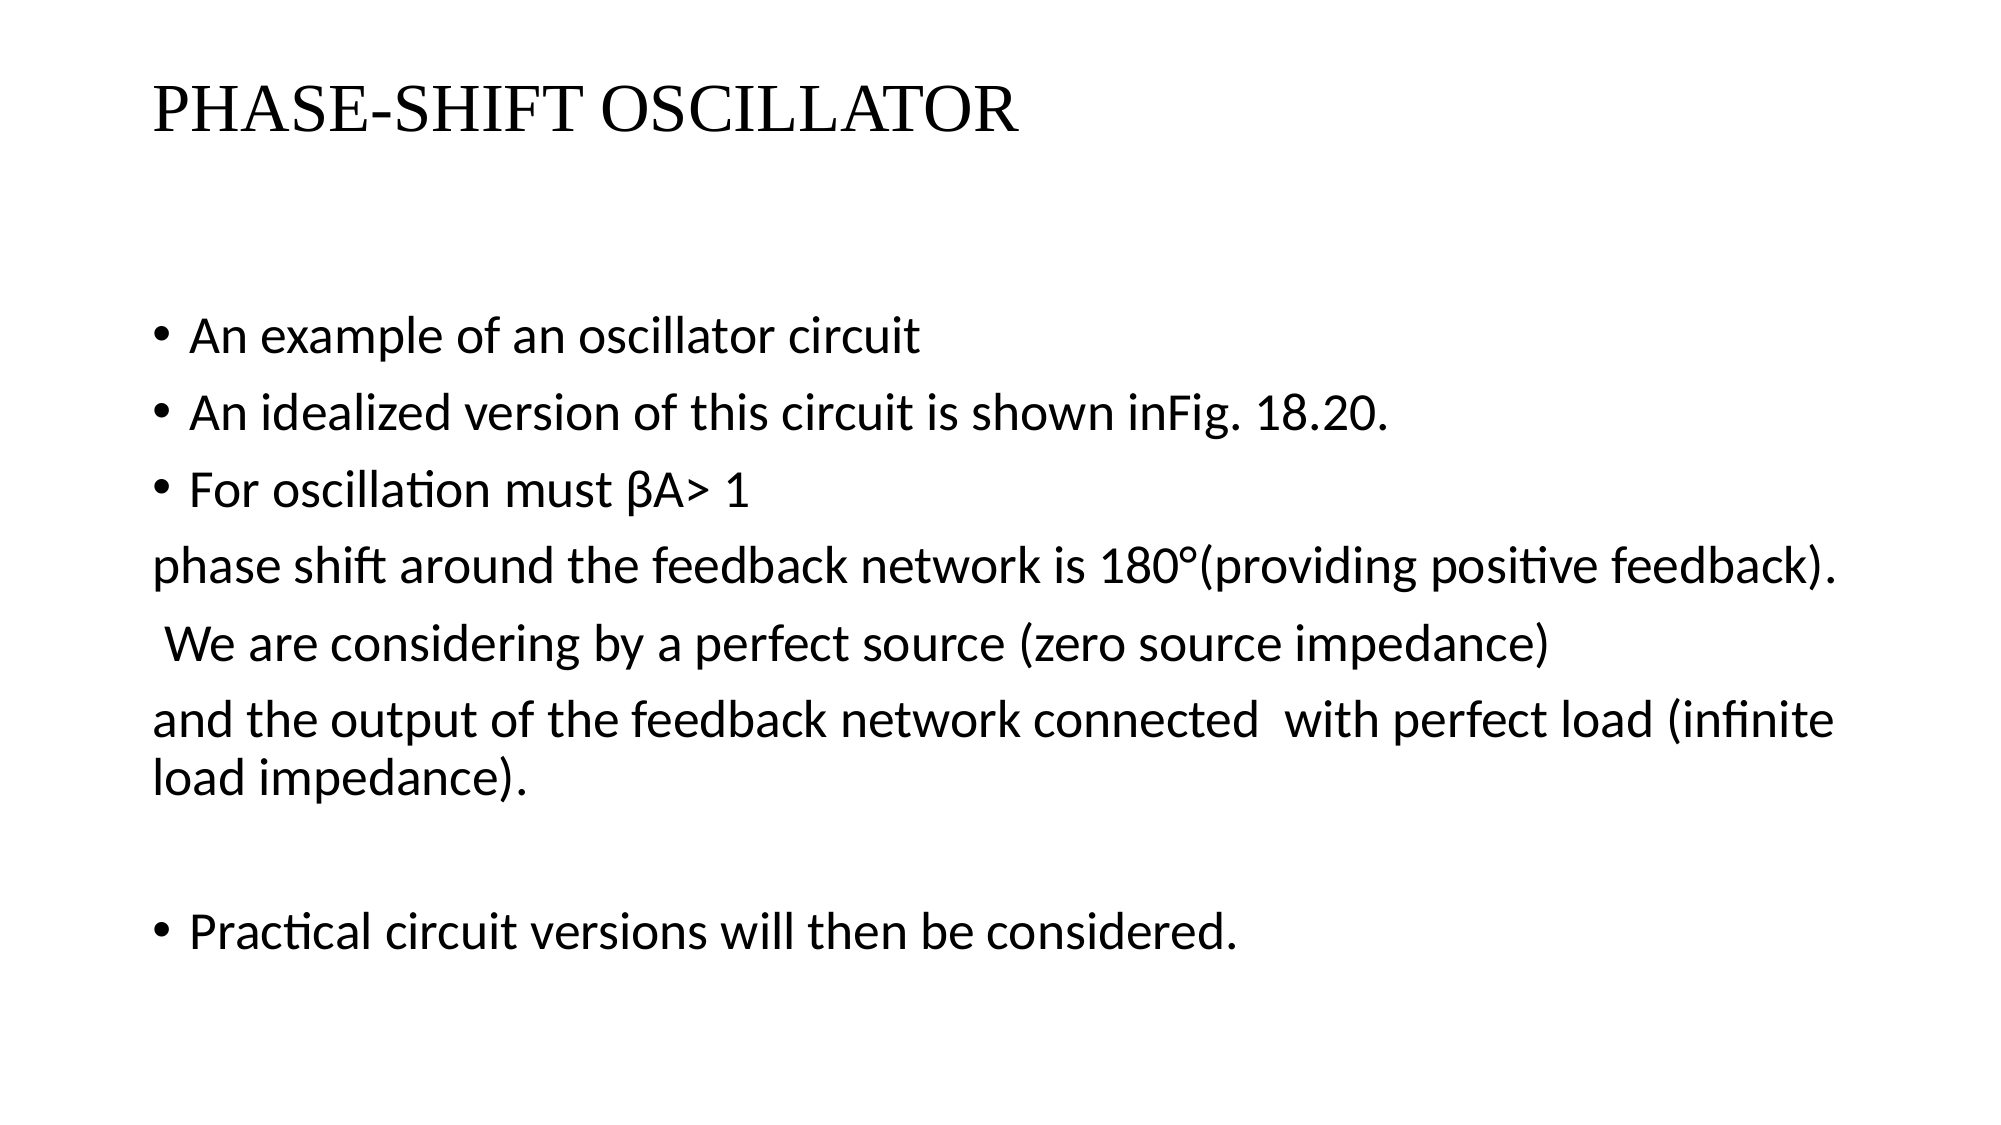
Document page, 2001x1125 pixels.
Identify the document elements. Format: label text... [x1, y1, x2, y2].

title PHASE-SHIFT OSCILLATOR [137, 59, 1863, 159]
list An example of an oscillator circuit An idealized version of this circuit is shown inFig. 18.20. For oscillation must βA> 1 phase shift around the feedback network is 180°(providing positive feedback). We are considering by a perfect source (zero source impedance) and the output of the feedback network connected with perfect load (infinite load impedance). Practical circuit versions will then be considered. [137, 299, 1863, 1014]
